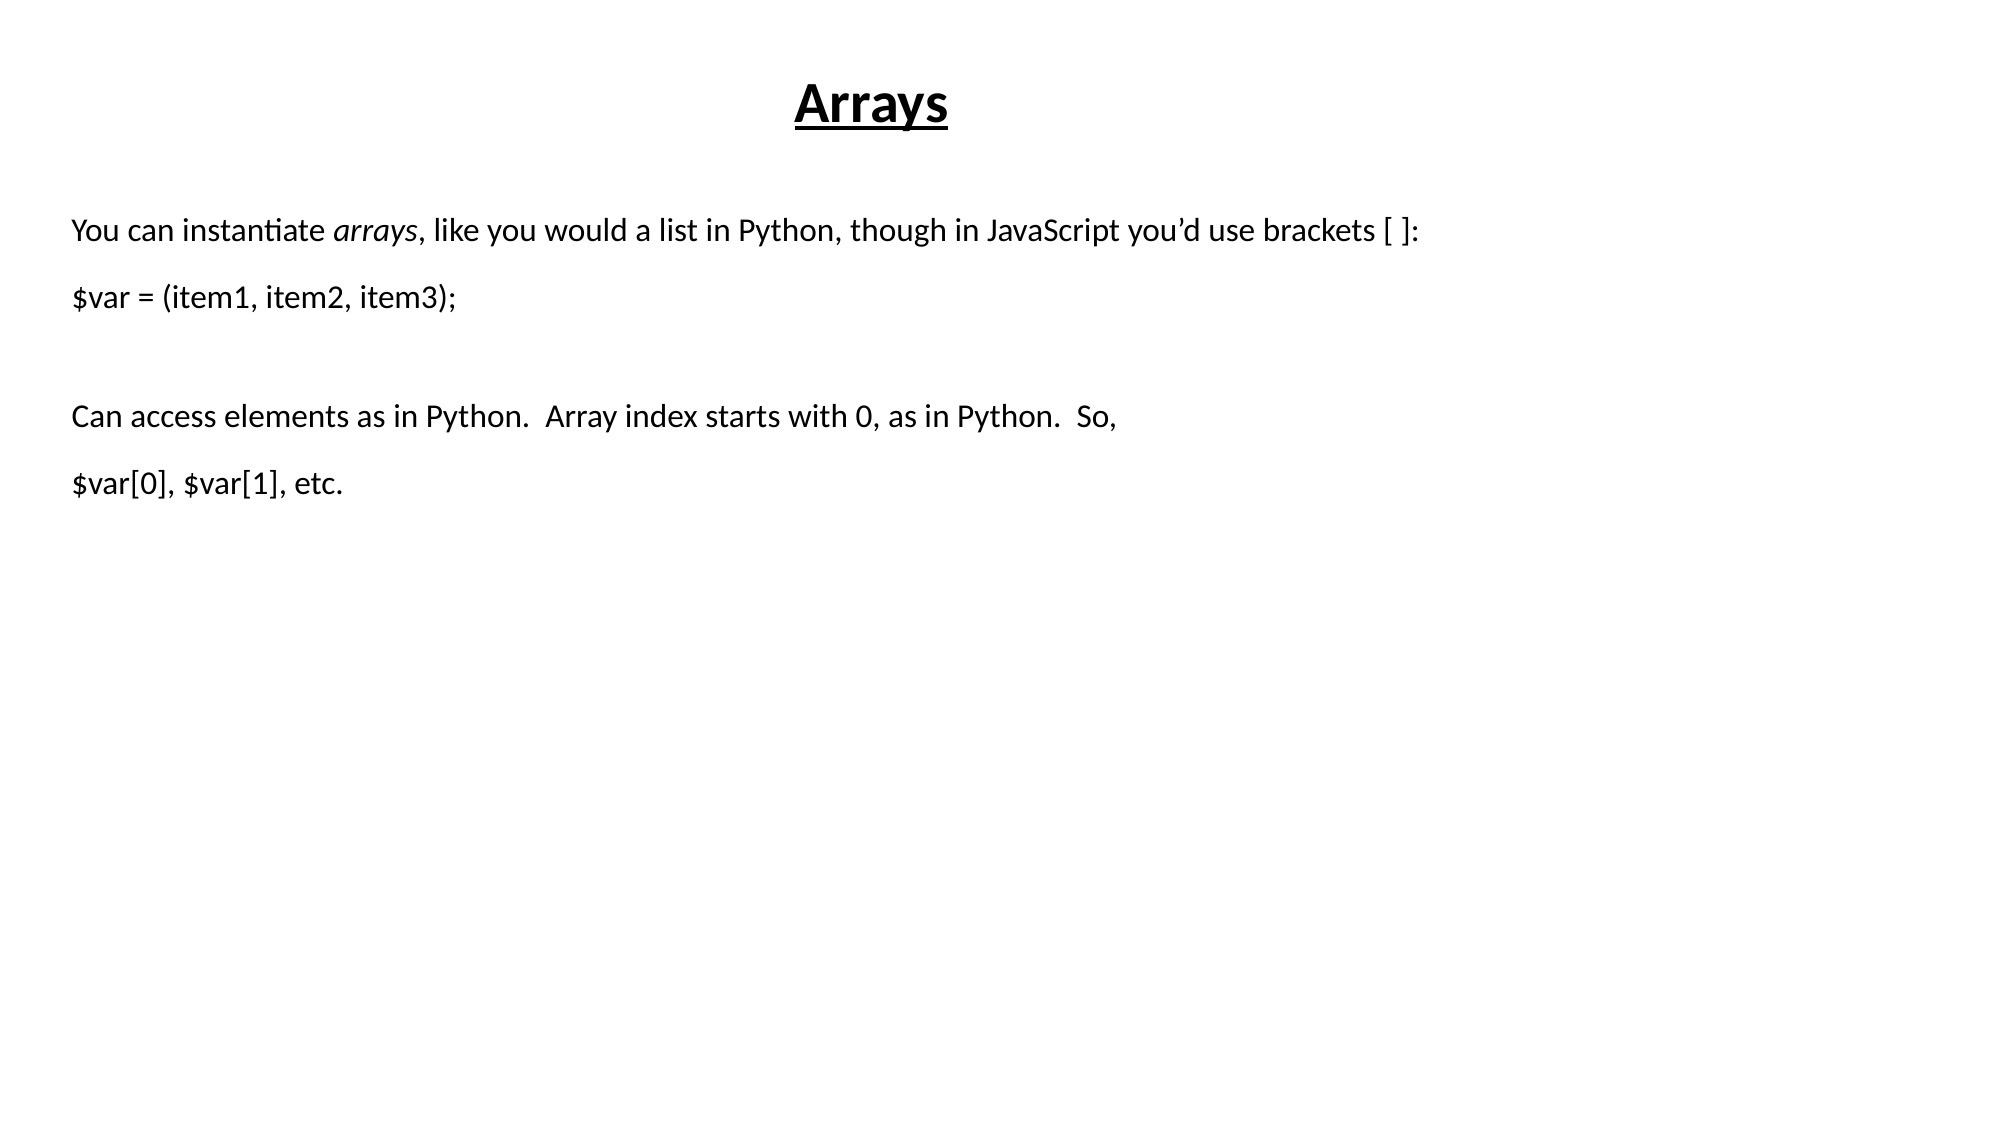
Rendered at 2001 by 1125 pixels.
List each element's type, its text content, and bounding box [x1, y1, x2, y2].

text_box $var[0], $var[1], etc. [56, 454, 401, 509]
text_box Can access elements as in Python. Array index starts with 0, as in Python. So, [56, 386, 1176, 442]
text_box You can instantiate arrays, like you would a list in Python, though in JavaScript you’d use brackets [ ]: [56, 200, 1528, 256]
text_box $var = (item1, item2, item3); [56, 268, 560, 323]
text_box Arrays [779, 56, 1066, 142]
